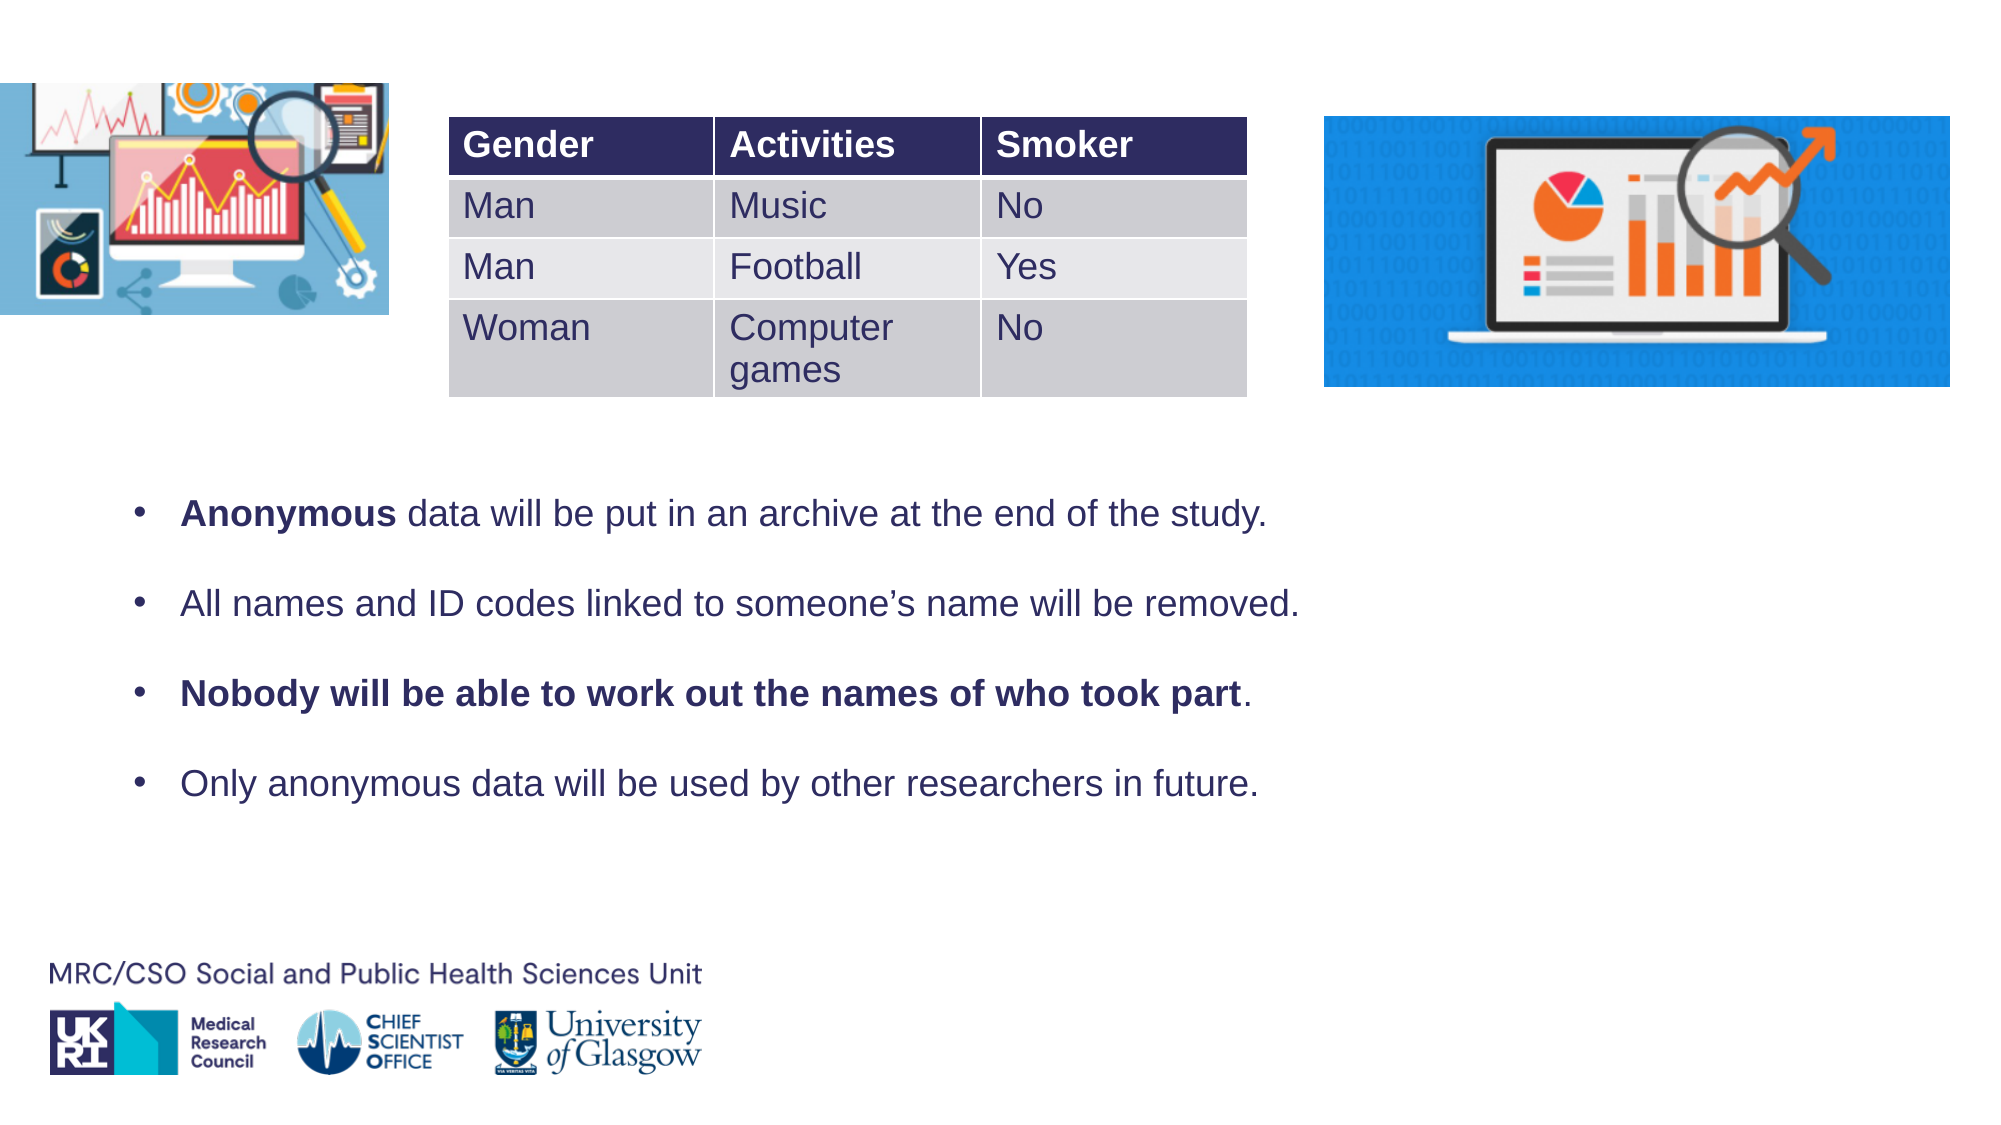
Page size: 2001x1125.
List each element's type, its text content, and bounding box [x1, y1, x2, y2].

table_cell No [982, 300, 1247, 397]
table_header Gender [449, 117, 713, 175]
picture [0, 83, 389, 315]
table_header Smoker [982, 117, 1247, 175]
table_cell Computer games [715, 300, 980, 397]
table_cell Football [715, 239, 980, 298]
table_cell Woman [449, 300, 713, 397]
text_box Anonymous data will be put in an archive at the end of the study. All names and ID codes linked to someone’s name will be removed. Nobody will be able to work out the names of who took part. Only anonymous data will be used by other researchers in future. [118, 481, 1825, 902]
table_cell Music [715, 180, 980, 237]
table_cell Man [449, 239, 713, 298]
table_cell No [982, 180, 1247, 237]
table_header Activities [715, 117, 980, 175]
table_cell Yes [982, 239, 1247, 298]
picture [50, 961, 702, 1075]
picture [1324, 116, 1950, 387]
table_cell Man [449, 180, 713, 237]
